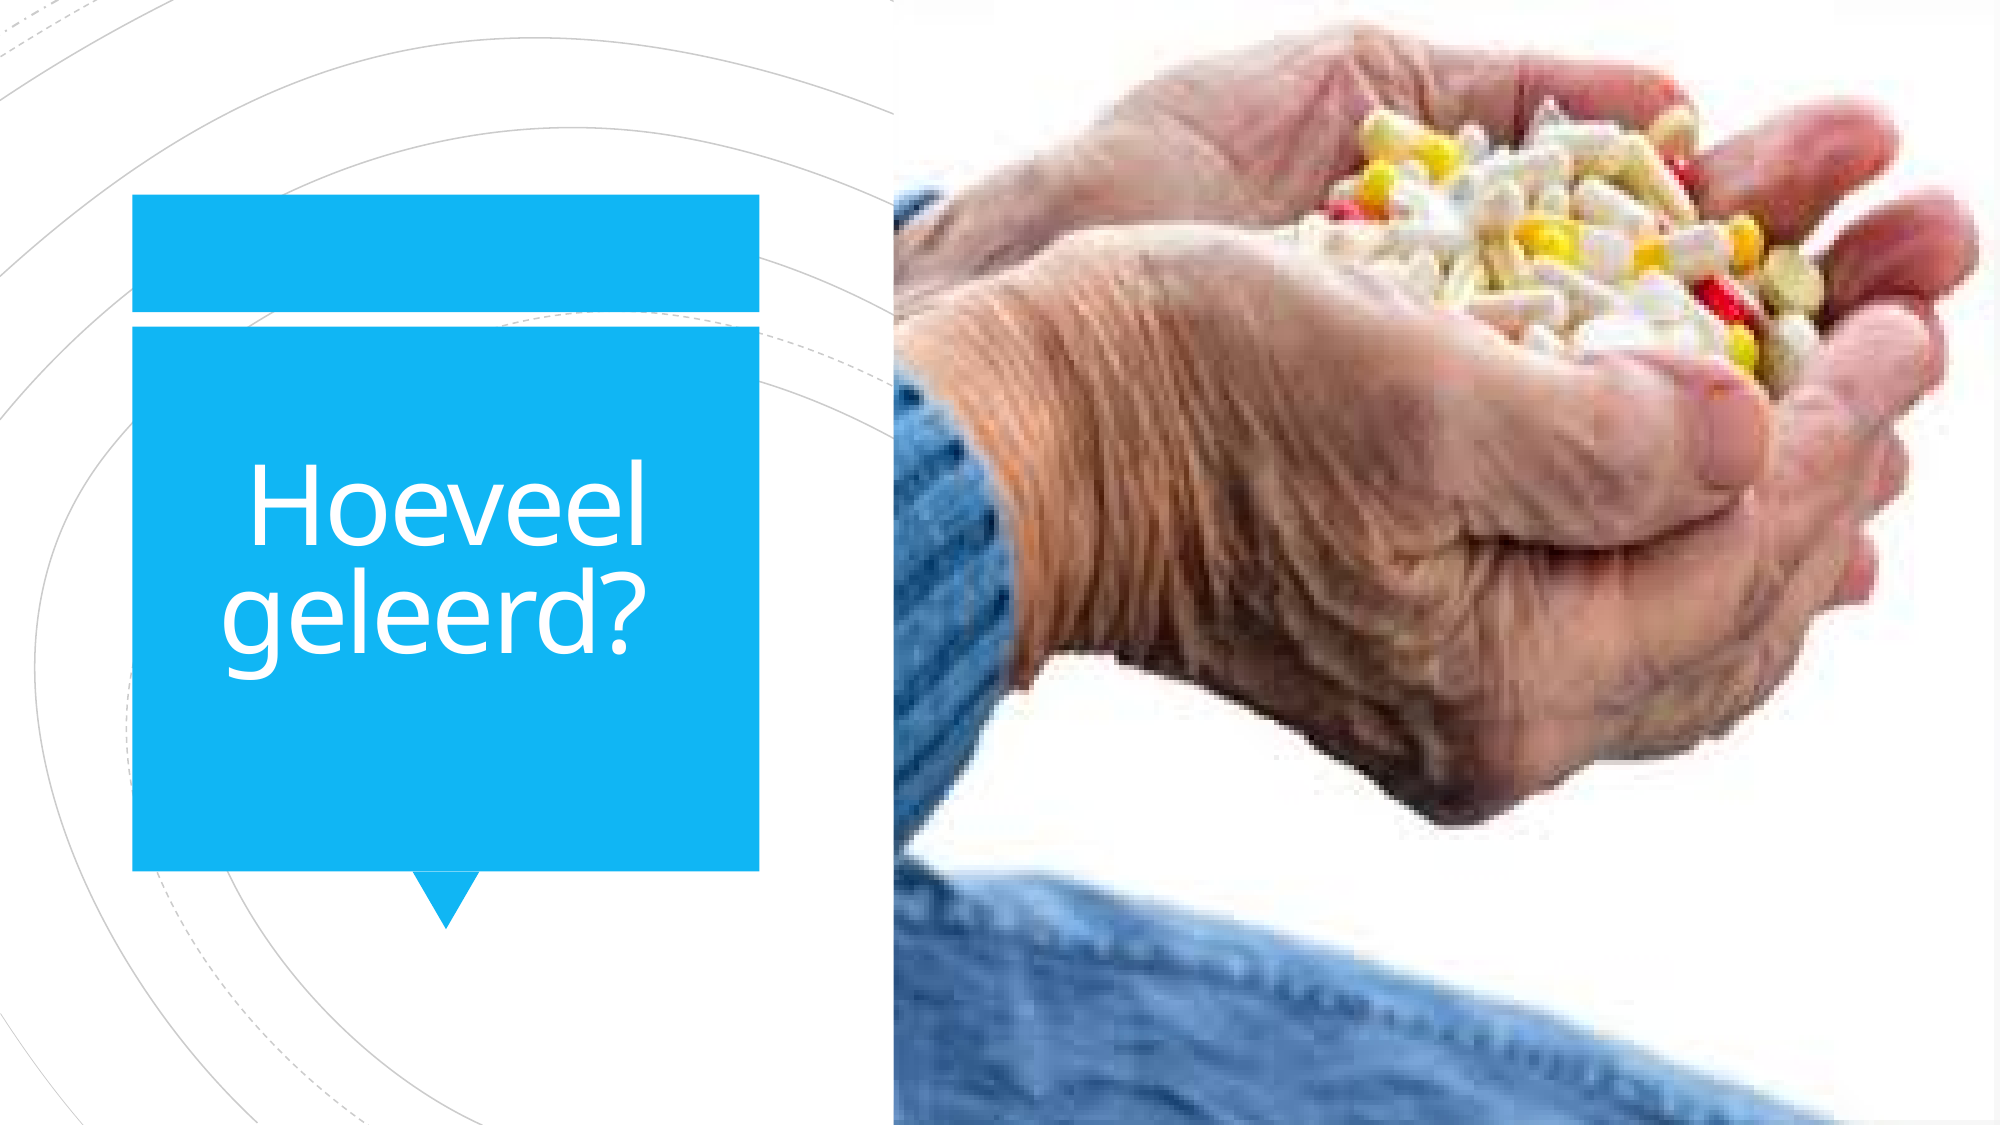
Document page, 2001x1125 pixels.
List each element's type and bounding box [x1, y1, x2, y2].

text_box [132, 194, 760, 930]
text_box [0, 0, 893, 1125]
picture [893, 0, 2000, 1125]
